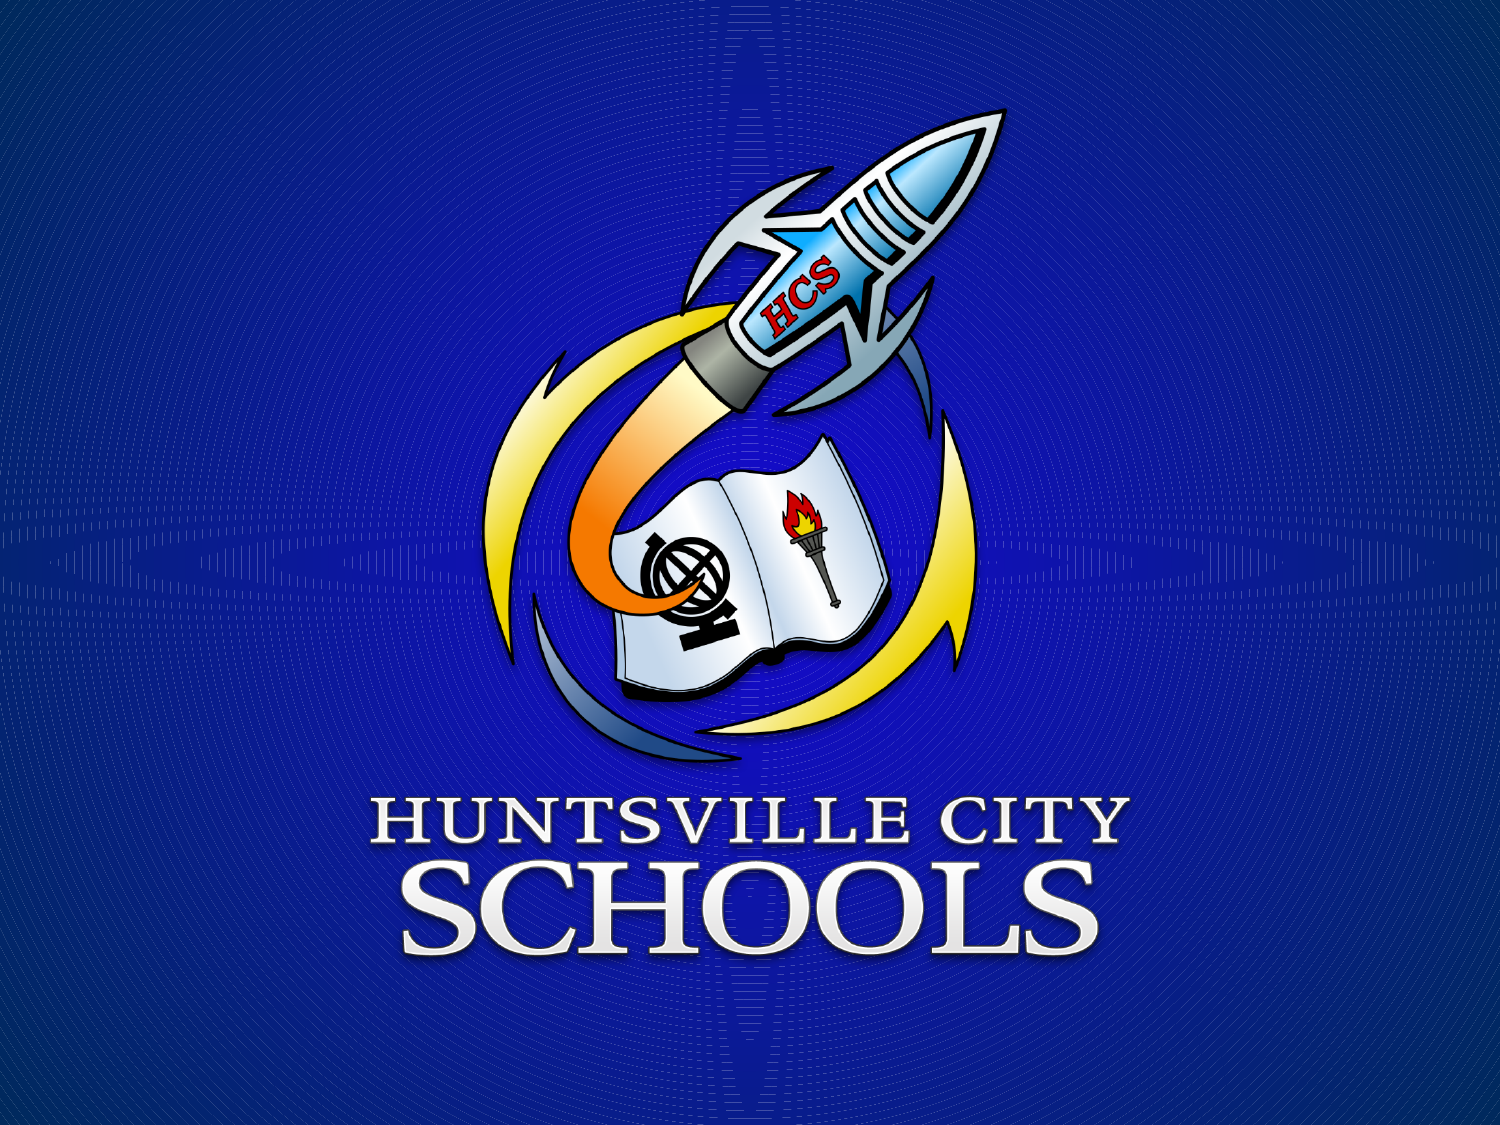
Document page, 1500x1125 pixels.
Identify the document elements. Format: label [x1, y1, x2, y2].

picture [278, 37, 1222, 1015]
